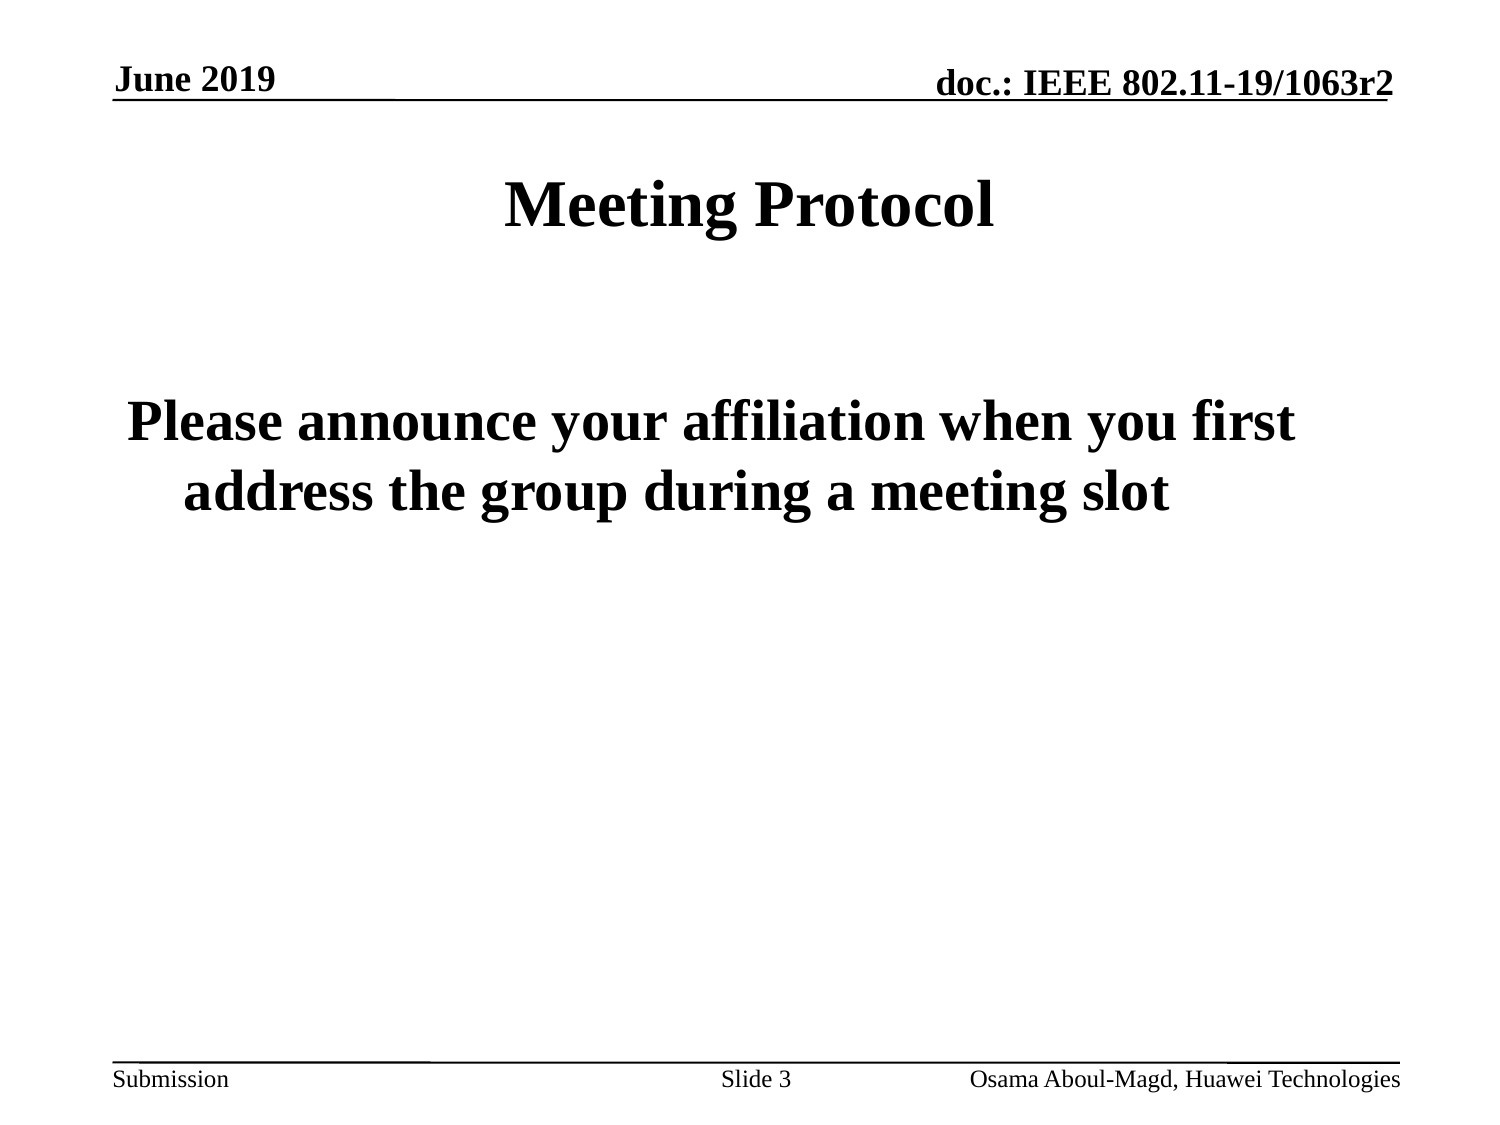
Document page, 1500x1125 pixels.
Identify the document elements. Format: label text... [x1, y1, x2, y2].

slide_number Slide 3 [712, 1061, 800, 1123]
title Meeting Protocol [112, 112, 1388, 288]
list Please announce your affiliation when you first address the group during a meeting slot [112, 374, 1388, 513]
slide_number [114, 54, 423, 100]
footer Osama Aboul-Magd, Huawei Technologies [878, 1061, 1402, 1093]
